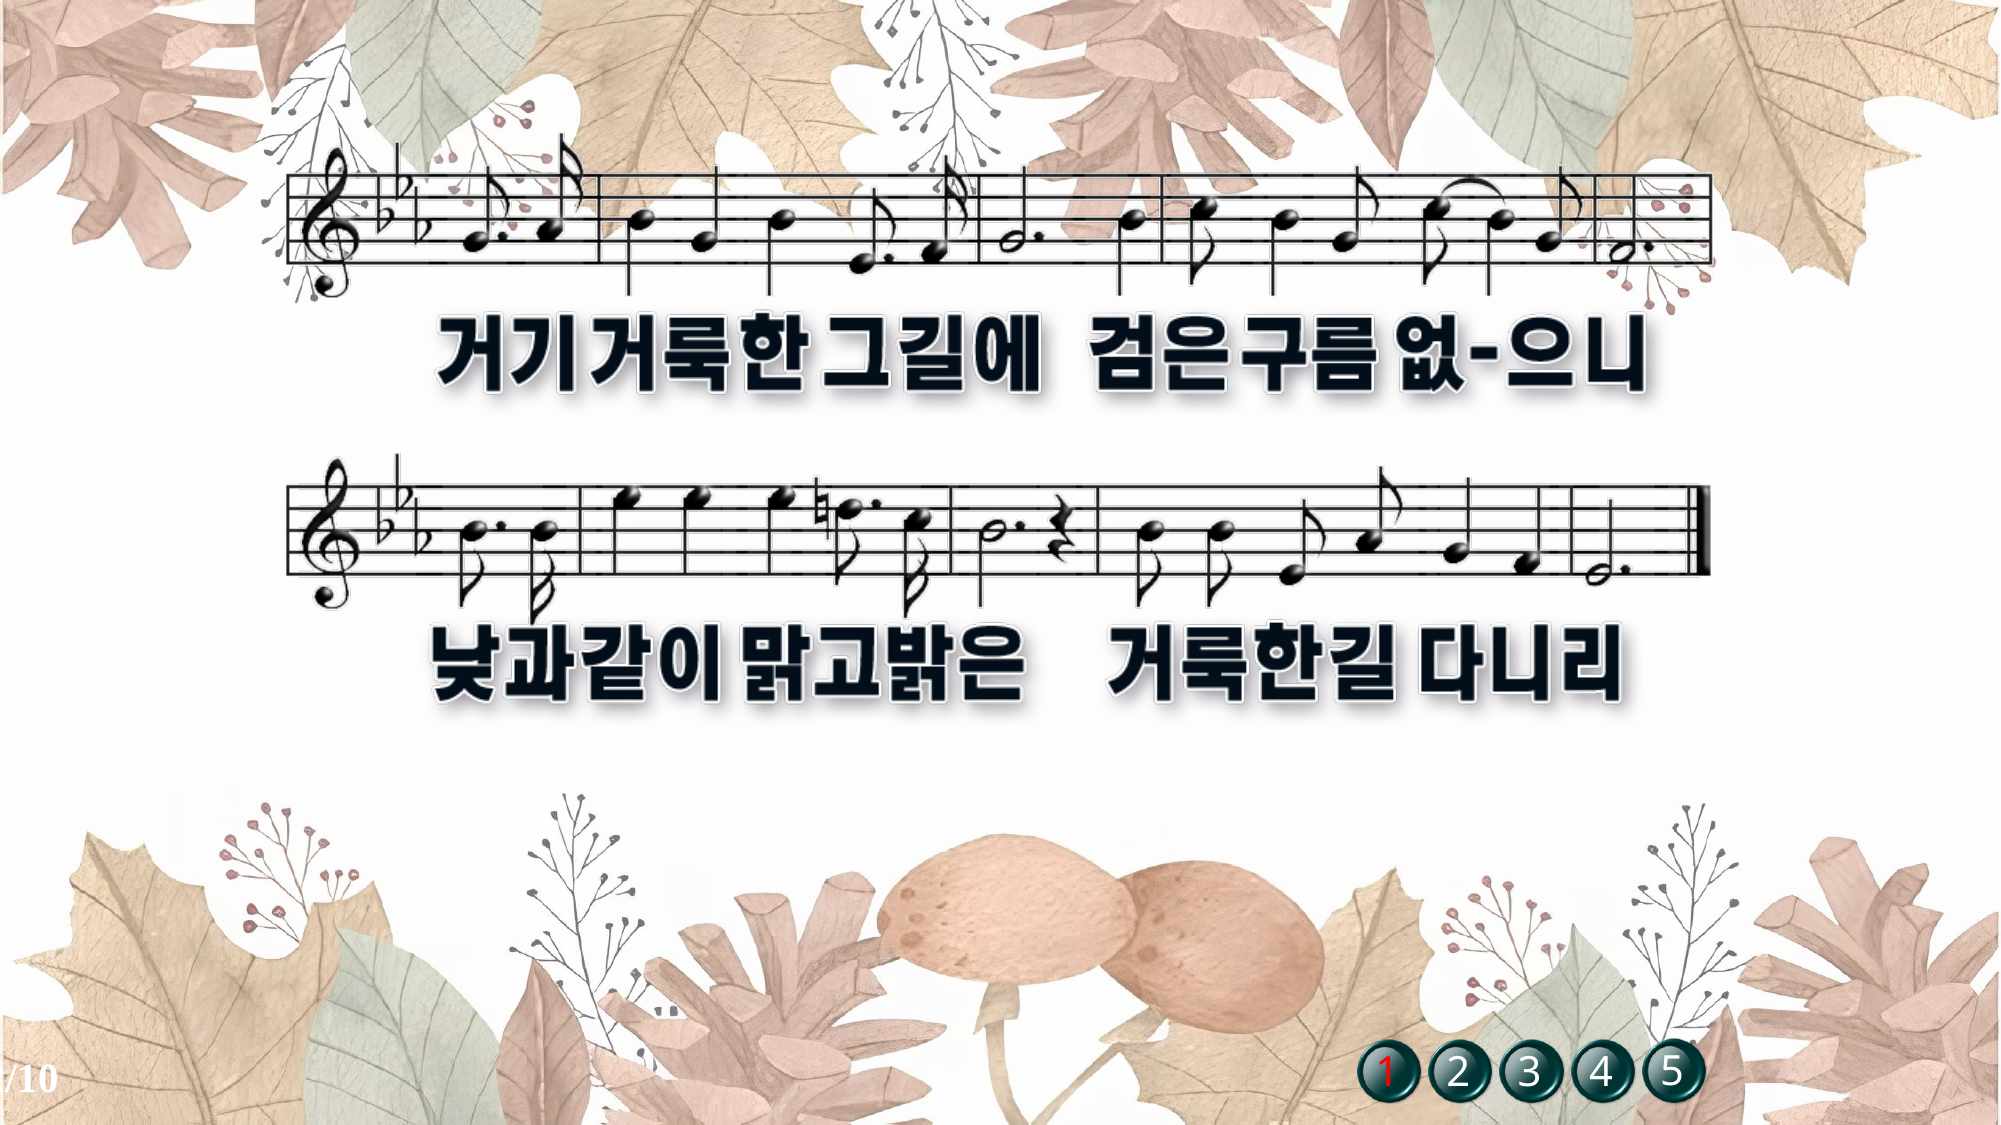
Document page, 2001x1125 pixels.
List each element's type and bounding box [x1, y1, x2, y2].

text_box [1568, 1035, 1638, 1106]
text_box [1425, 1035, 1496, 1106]
text_box [1354, 1035, 1424, 1106]
text_box [1639, 1034, 1709, 1106]
picture [0, 0, 2001, 1125]
text_box [1496, 1035, 1567, 1106]
